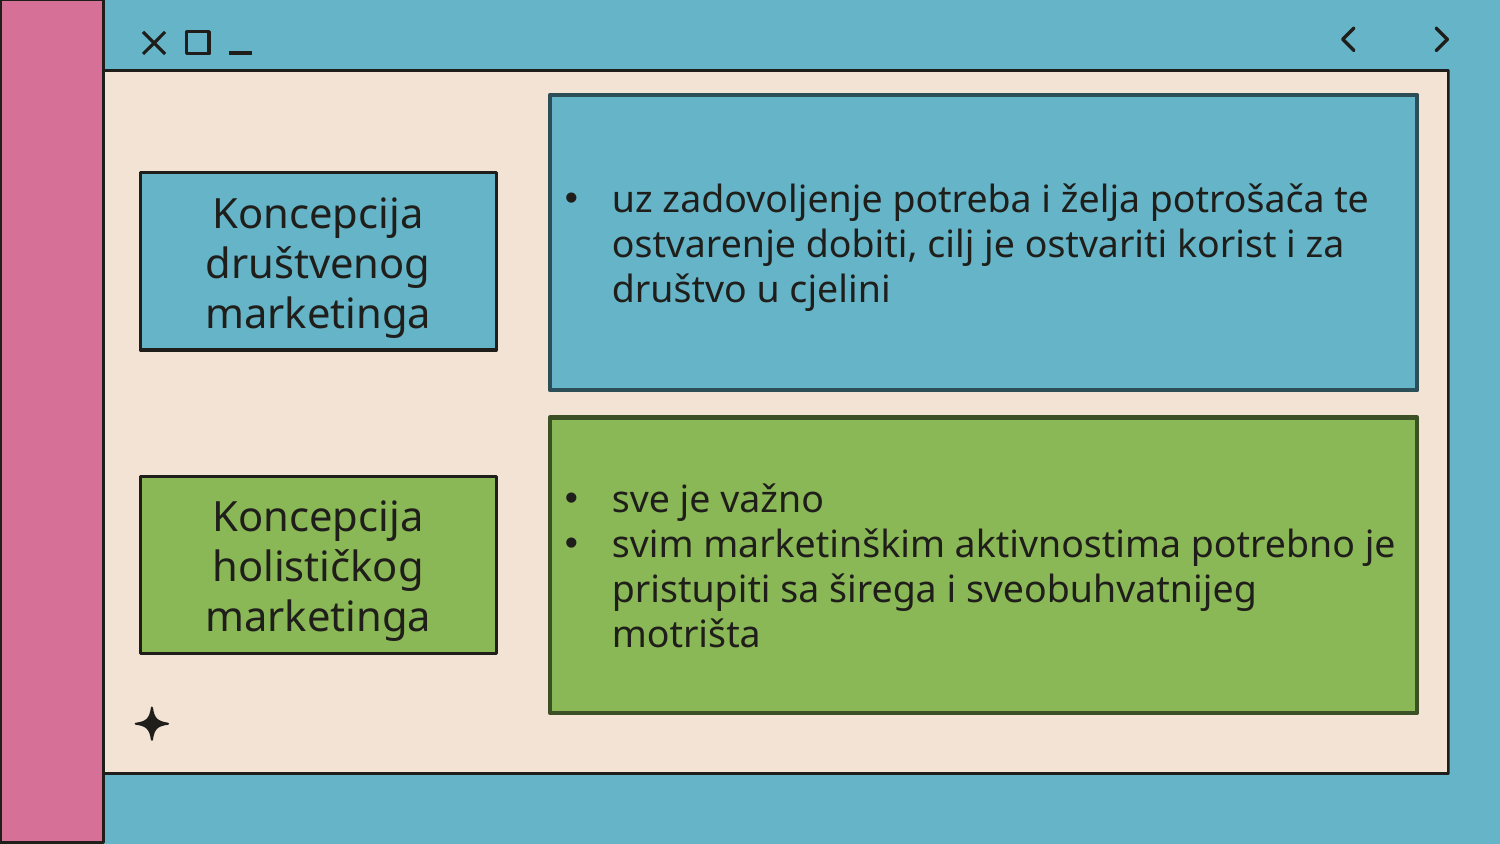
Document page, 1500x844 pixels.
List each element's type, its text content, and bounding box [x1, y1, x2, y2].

text_box [1342, 27, 1355, 52]
subtitle uz zadovoljenje potreba i želja potrošača te ostvarenje dobiti, cilj je ostvariti korist i za društvo u cjelini [548, 93, 1419, 392]
text_box [1435, 27, 1449, 52]
title Koncepcija holističkog marketinga [139, 475, 498, 655]
subtitle sve je važno svim marketinškim aktivnostima potrebno je pristupiti sa širega i sveobuhvatnijeg motrišta [548, 415, 1419, 715]
title Koncepcija društvenog marketinga [139, 171, 498, 352]
